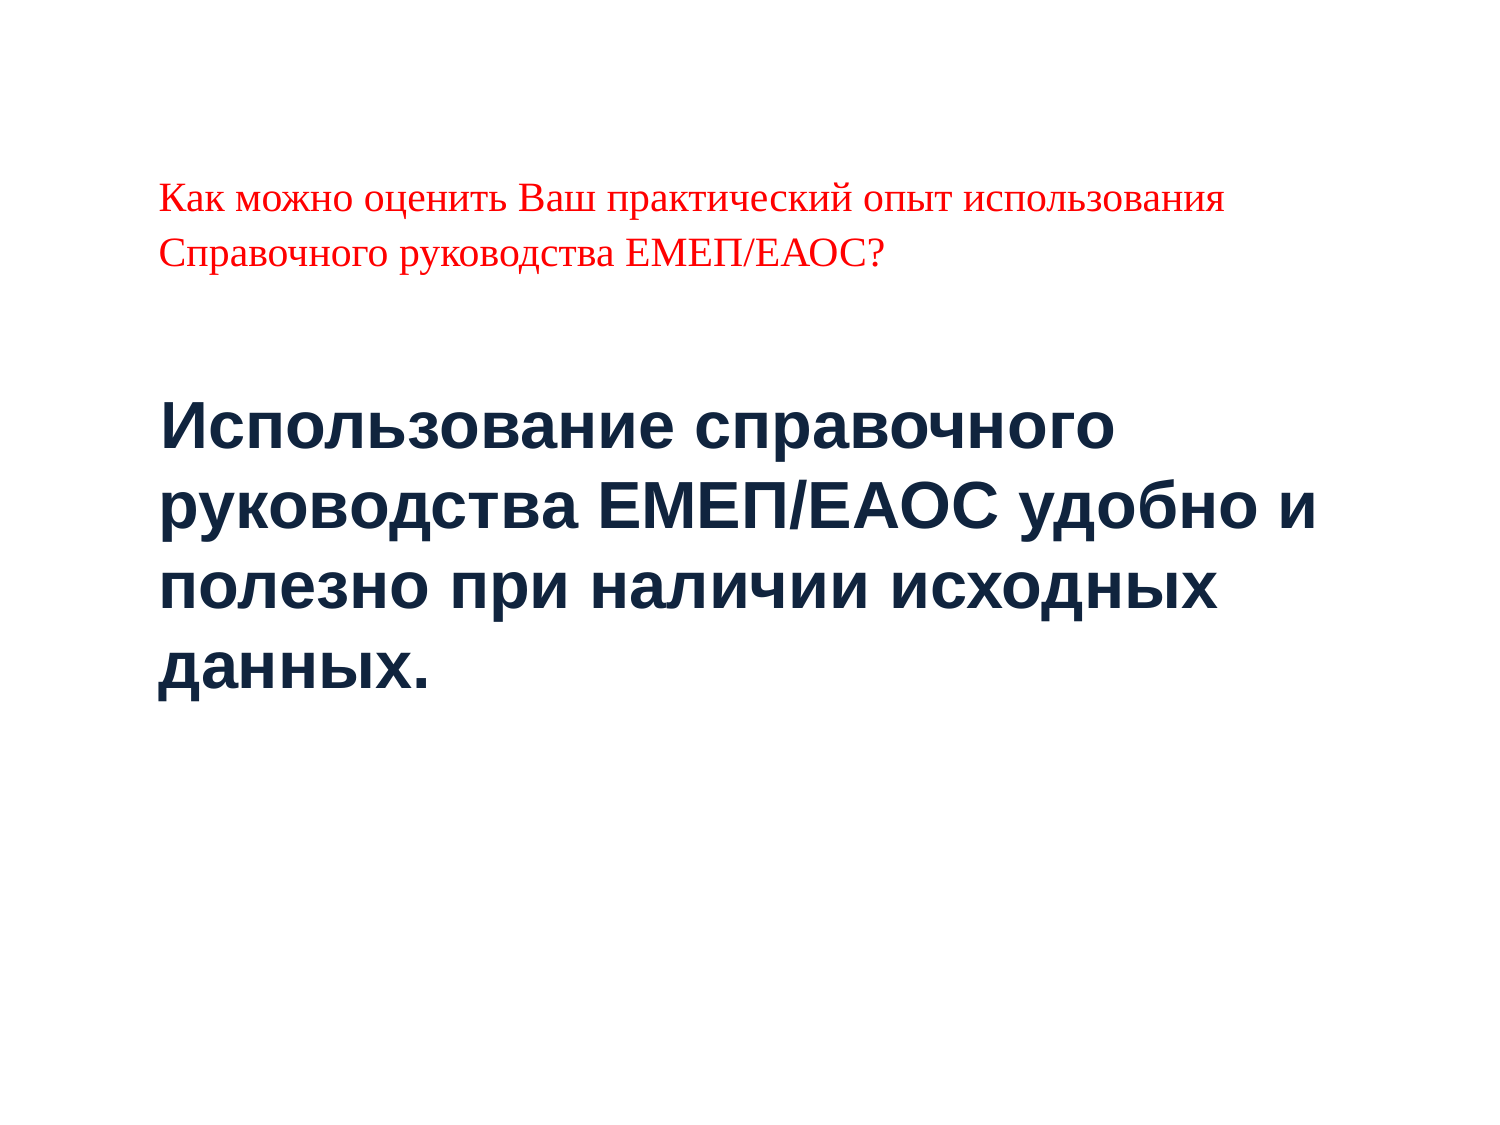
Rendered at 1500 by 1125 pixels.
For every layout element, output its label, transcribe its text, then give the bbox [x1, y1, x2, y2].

list Как можно оценить Ваш практический опыт использования Справочного руководства ЕМЕП/ЕАОС? Использование справочного руководства ЕМЕП/ЕАОС удобно и полезно при наличии исходных данных. [87, 137, 1438, 880]
